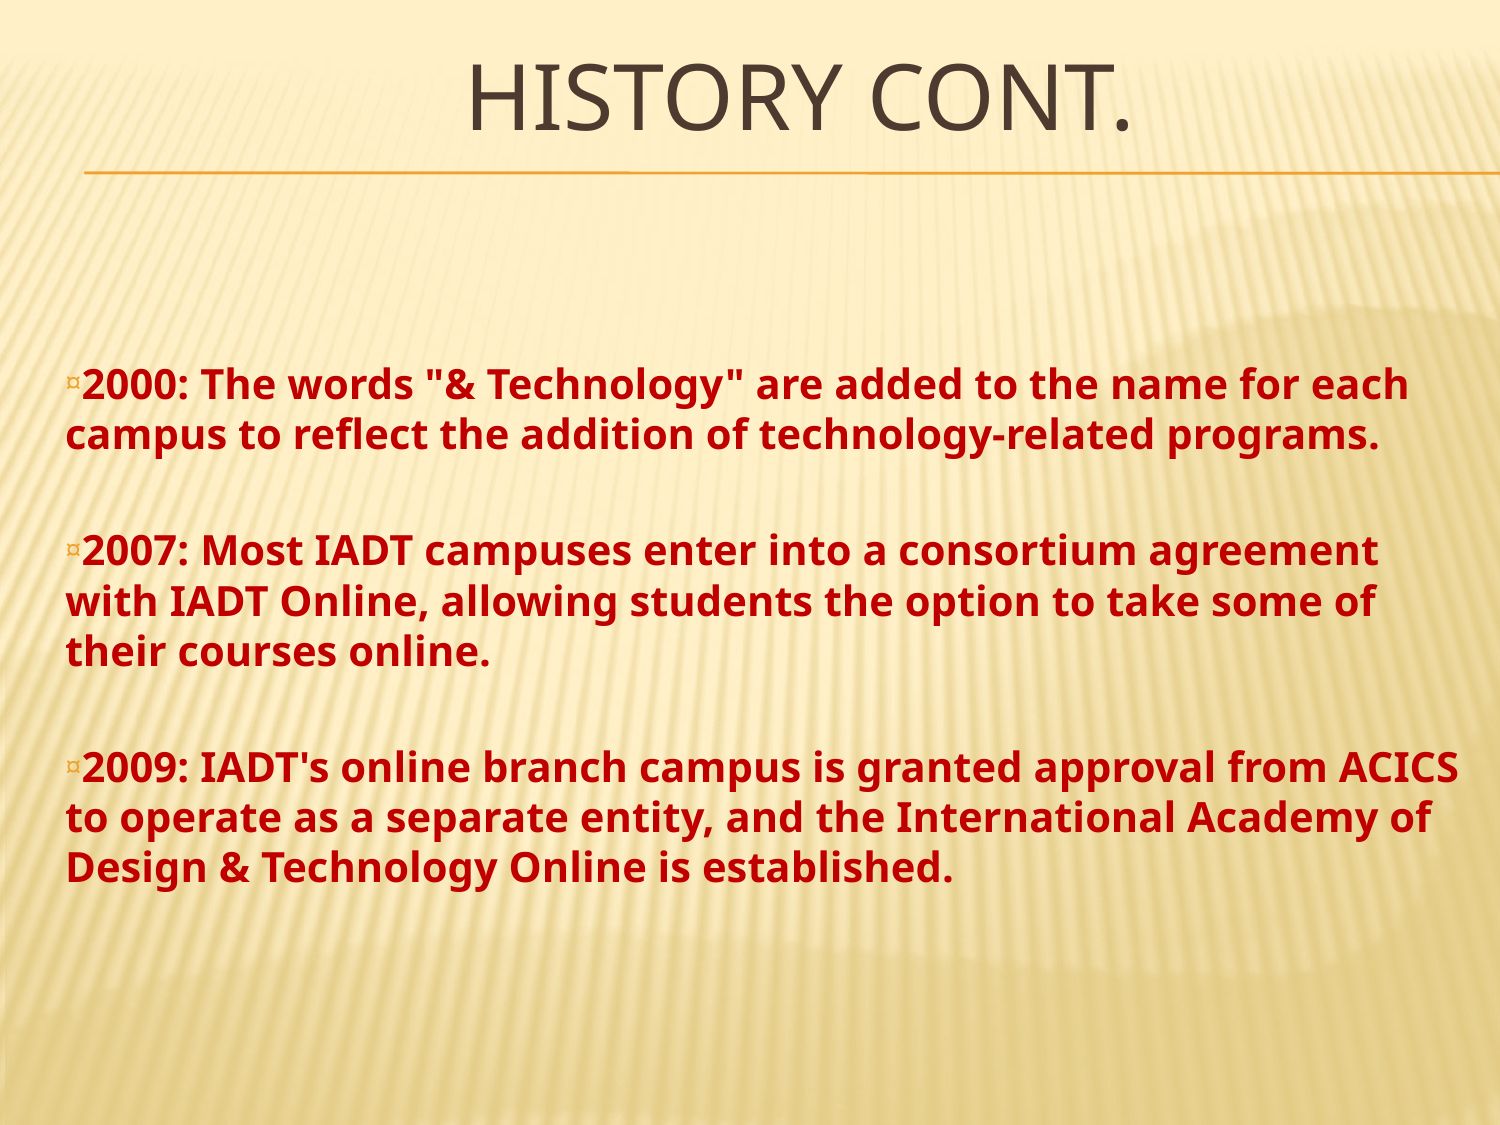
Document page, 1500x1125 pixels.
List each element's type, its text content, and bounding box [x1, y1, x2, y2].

list 2000: The words "& Technology" are added to the name for each campus to reflect the addition of technology-related programs. 2007: Most IADT campuses enter into a consortium agreement with IADT Online, allowing students the option to take some of their courses online. 2009: IADT's online branch campus is granted approval from ACICS to operate as a separate entity, and the International Academy of Design & Technology Online is established. [49, 349, 1476, 983]
title History Cont. [324, 24, 1275, 163]
